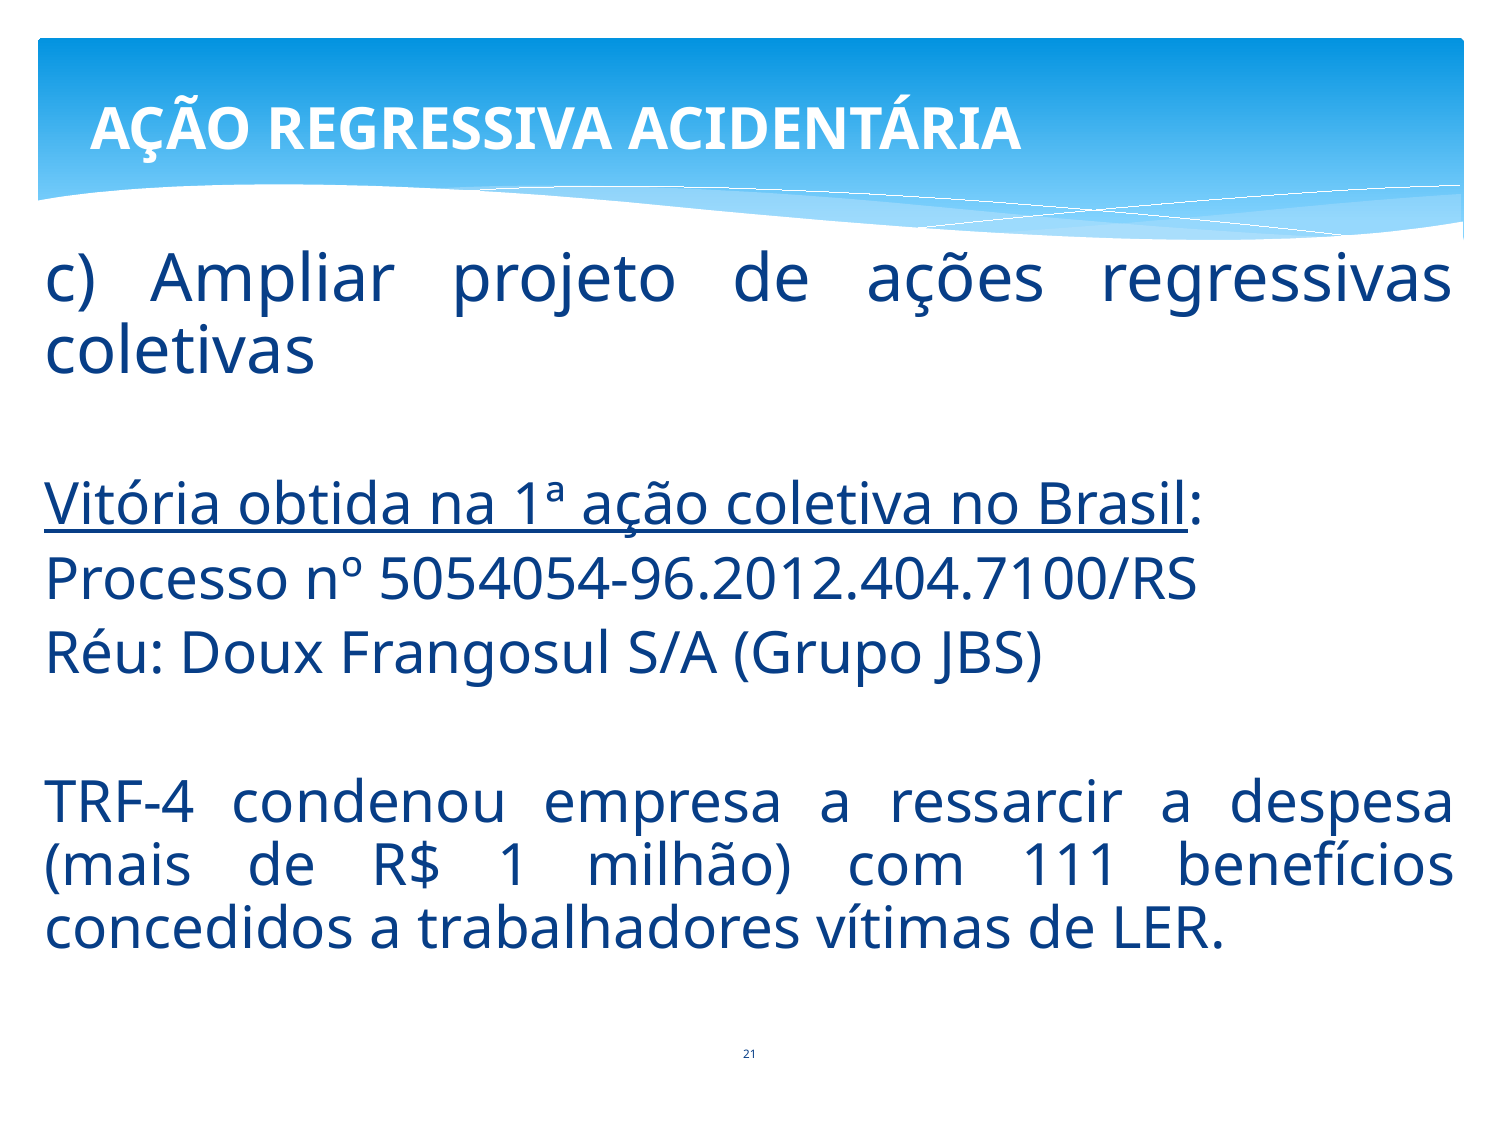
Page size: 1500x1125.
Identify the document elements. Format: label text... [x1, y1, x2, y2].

slide_number 21 [654, 1025, 846, 1086]
title AÇÃO REGRESSIVA ACIDENTÁRIA [75, 55, 1425, 197]
list c) Ampliar projeto de ações regressivas coletivas Vitória obtida na 1ª ação coletiva no Brasil: Processo nº 5054054-96.2012.404.7100/RS Réu: Doux Frangosul S/A (Grupo JBS) TRF-4 condenou empresa a ressarcir a despesa (mais de R$ 1 milhão) com 111 benefícios concedidos a trabalhadores vítimas de LER. [29, 236, 1471, 1086]
